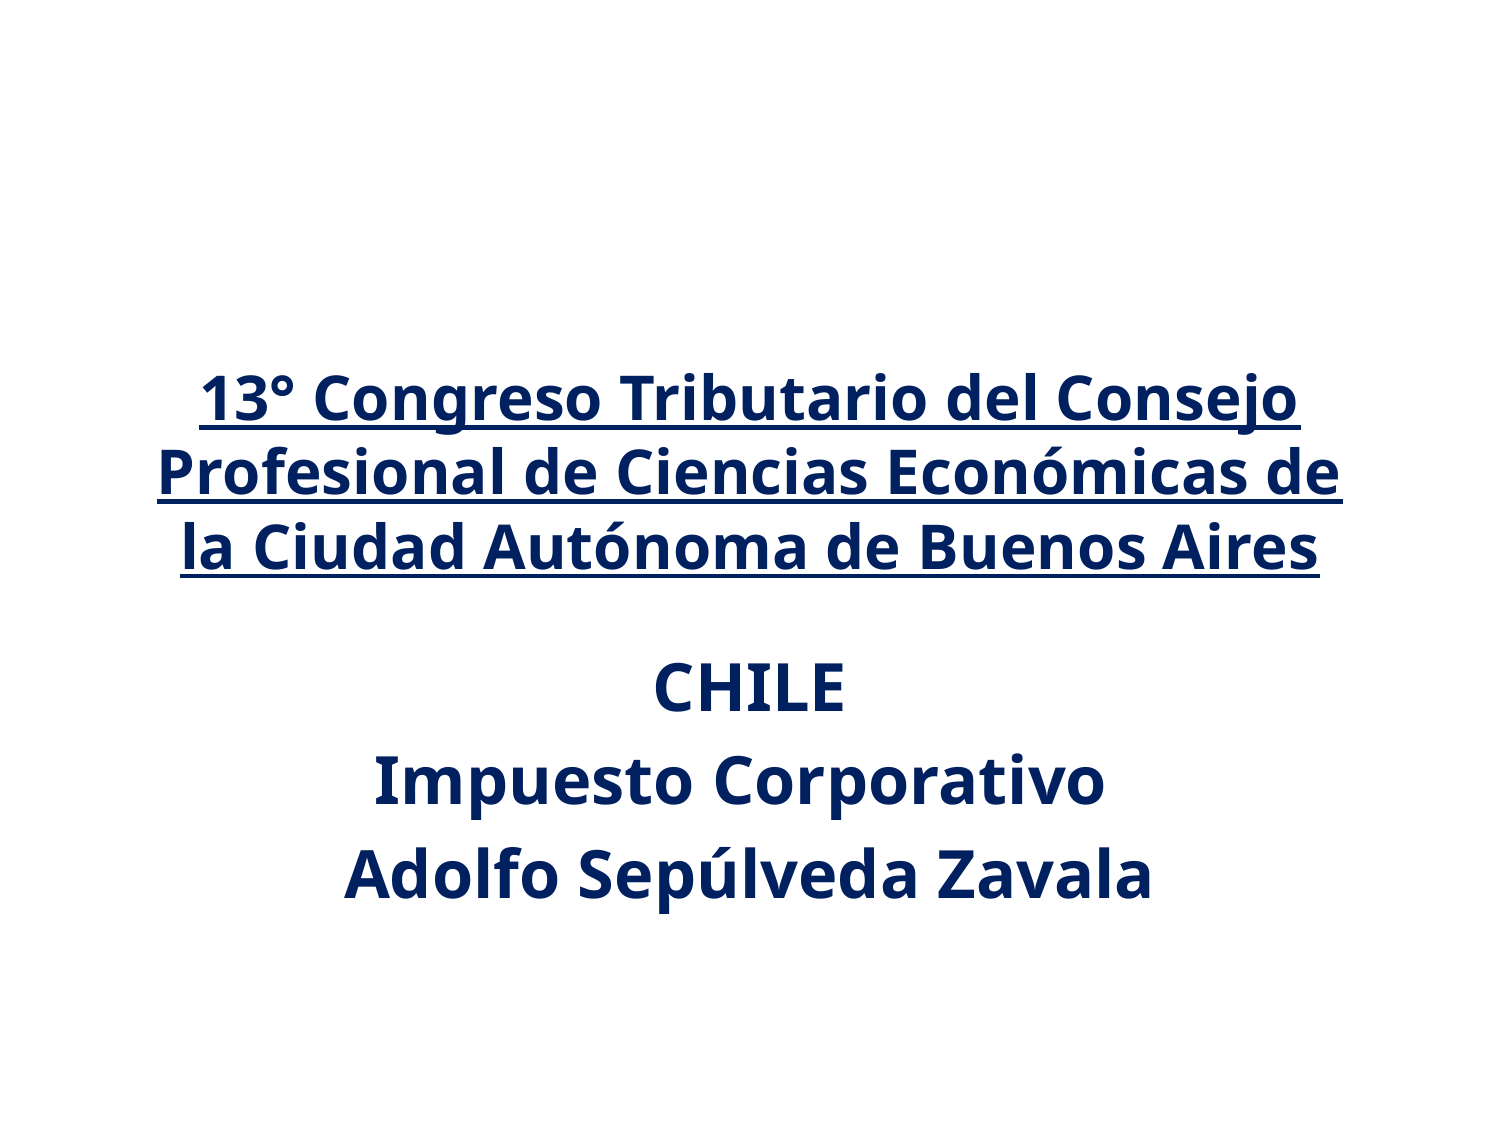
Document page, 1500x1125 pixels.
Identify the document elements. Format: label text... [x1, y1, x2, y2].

title 13° Congreso Tributario del Consejo Profesional de Ciencias Económicas de la Ciudad Autónoma de Buenos Aires [112, 349, 1388, 591]
subtitle CHILE Impuesto Corporativo Adolfo Sepúlveda Zavala [224, 637, 1276, 926]
